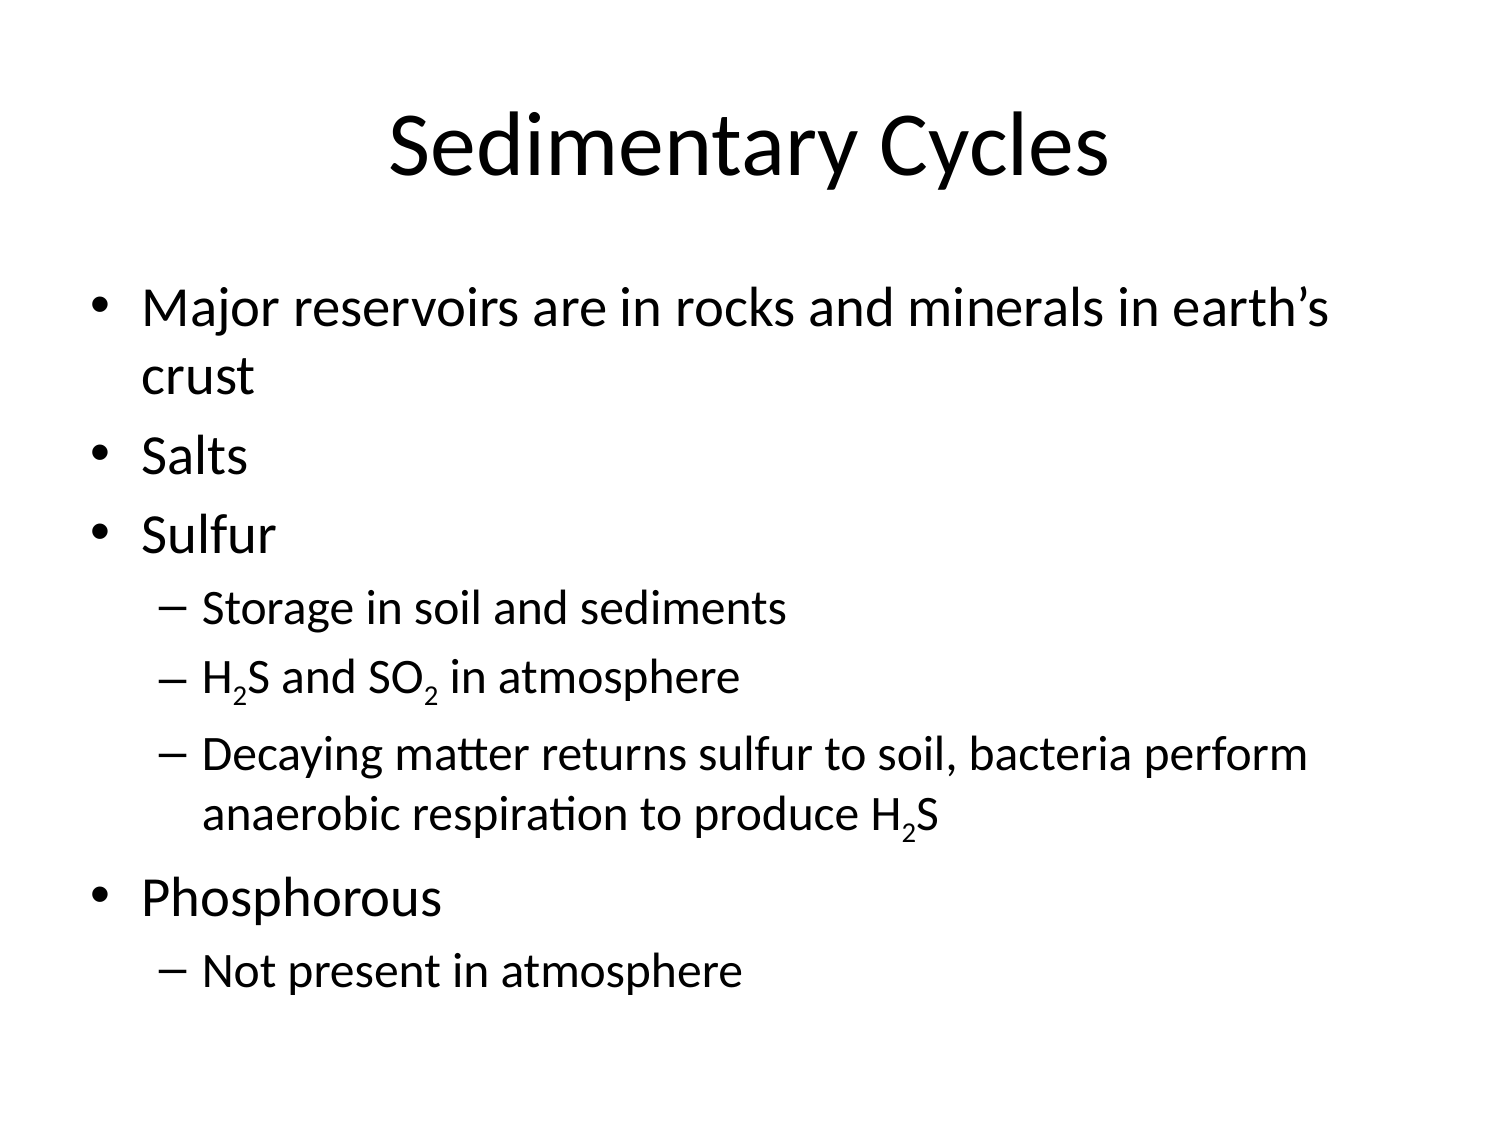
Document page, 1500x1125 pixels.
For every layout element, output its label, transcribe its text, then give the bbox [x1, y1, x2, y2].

list Major reservoirs are in rocks and minerals in earth’s crust Salts Sulfur Storage in soil and sediments H2S and SO2 in atmosphere Decaying matter returns sulfur to soil, bacteria perform anaerobic respiration to produce H2S Phosphorous Not present in atmosphere [75, 262, 1425, 1005]
title Sedimentary Cycles [75, 45, 1425, 233]
